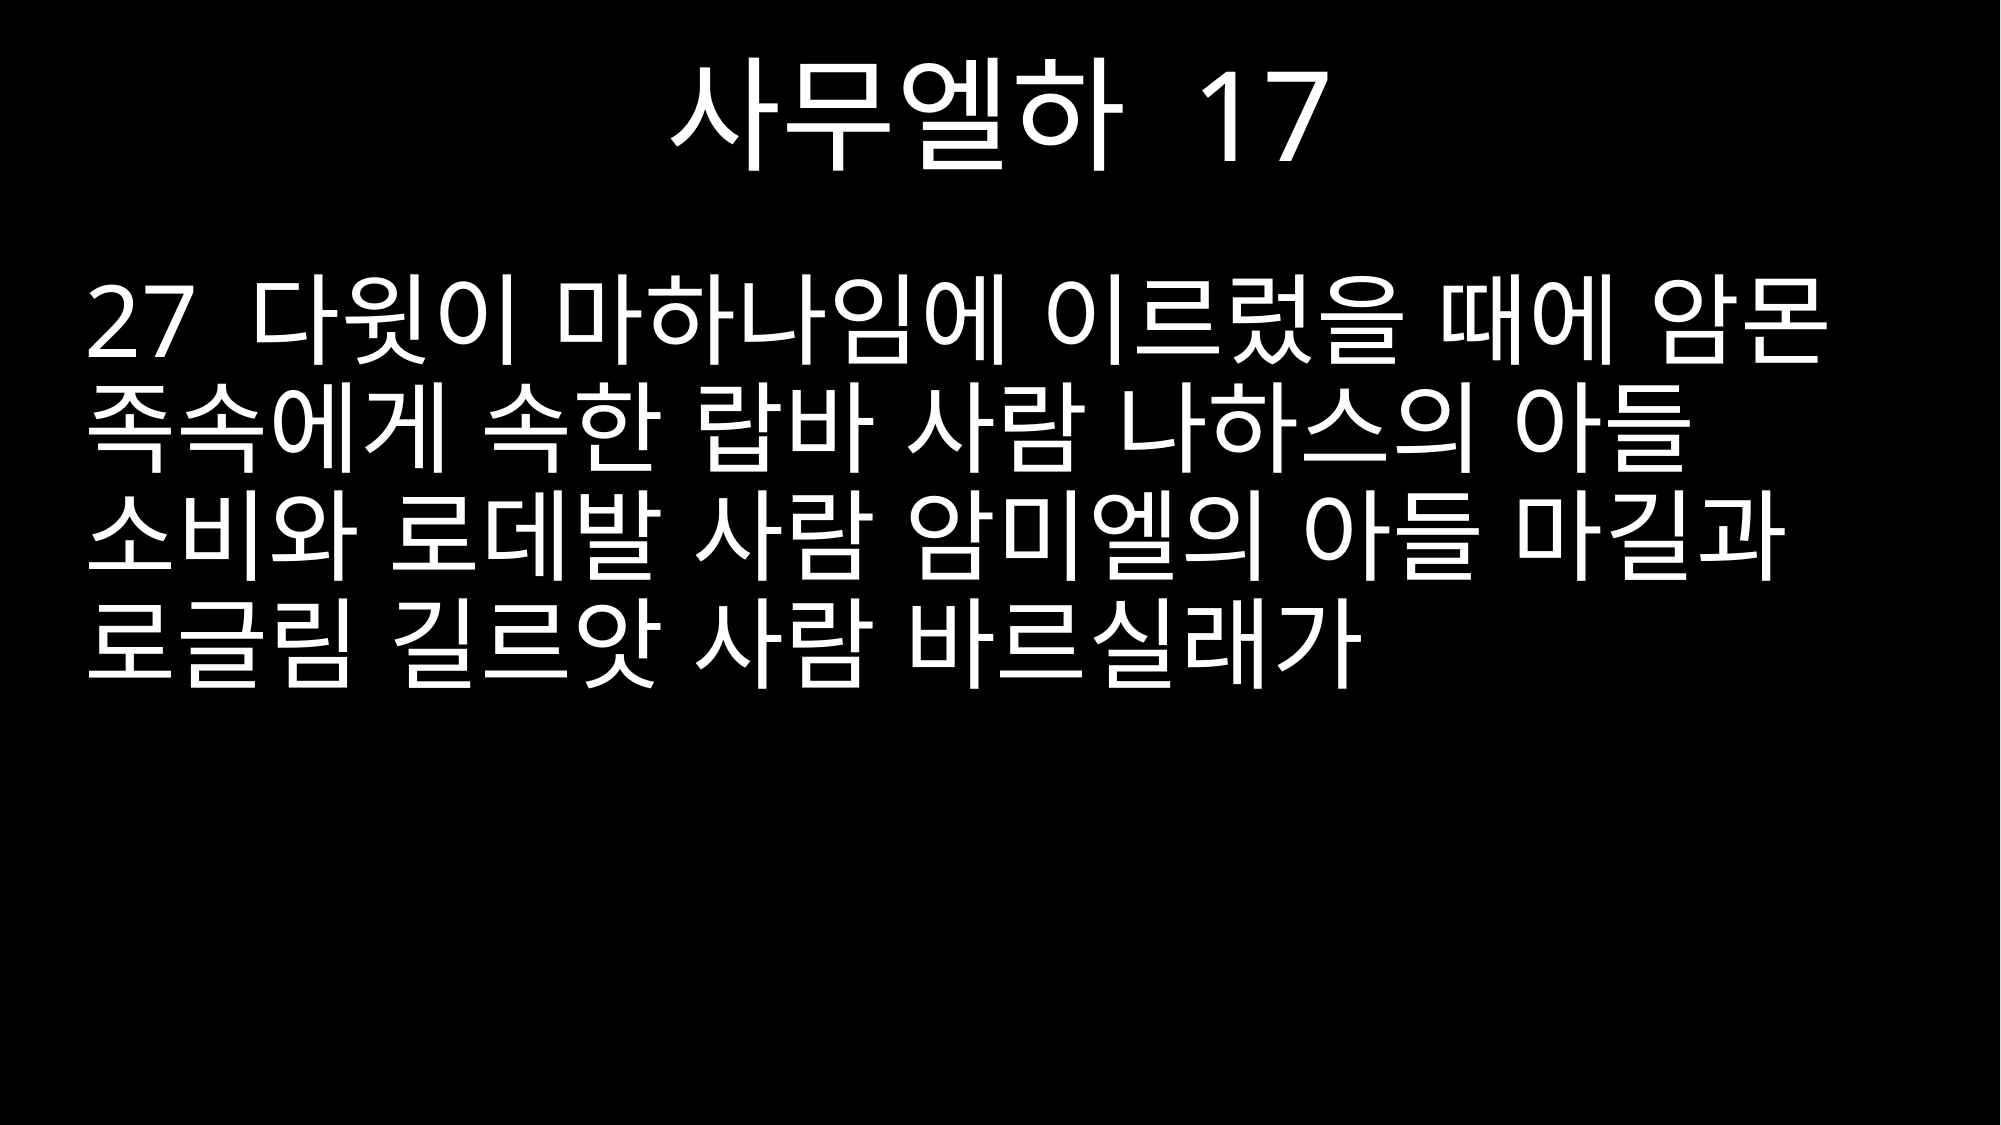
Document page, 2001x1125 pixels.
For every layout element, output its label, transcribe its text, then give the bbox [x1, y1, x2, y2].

list 27 다윗이 마하나임에 이르렀을 때에 암몬 족속에게 속한 랍바 사람 나하스의 아들 소비와 로데발 사람 암미엘의 아들 마길과 로글림 길르앗 사람 바르실래가 [69, 263, 1953, 423]
picture [0, 0, 2001, 1125]
footer 사무엘하 17 [0, 32, 2000, 192]
